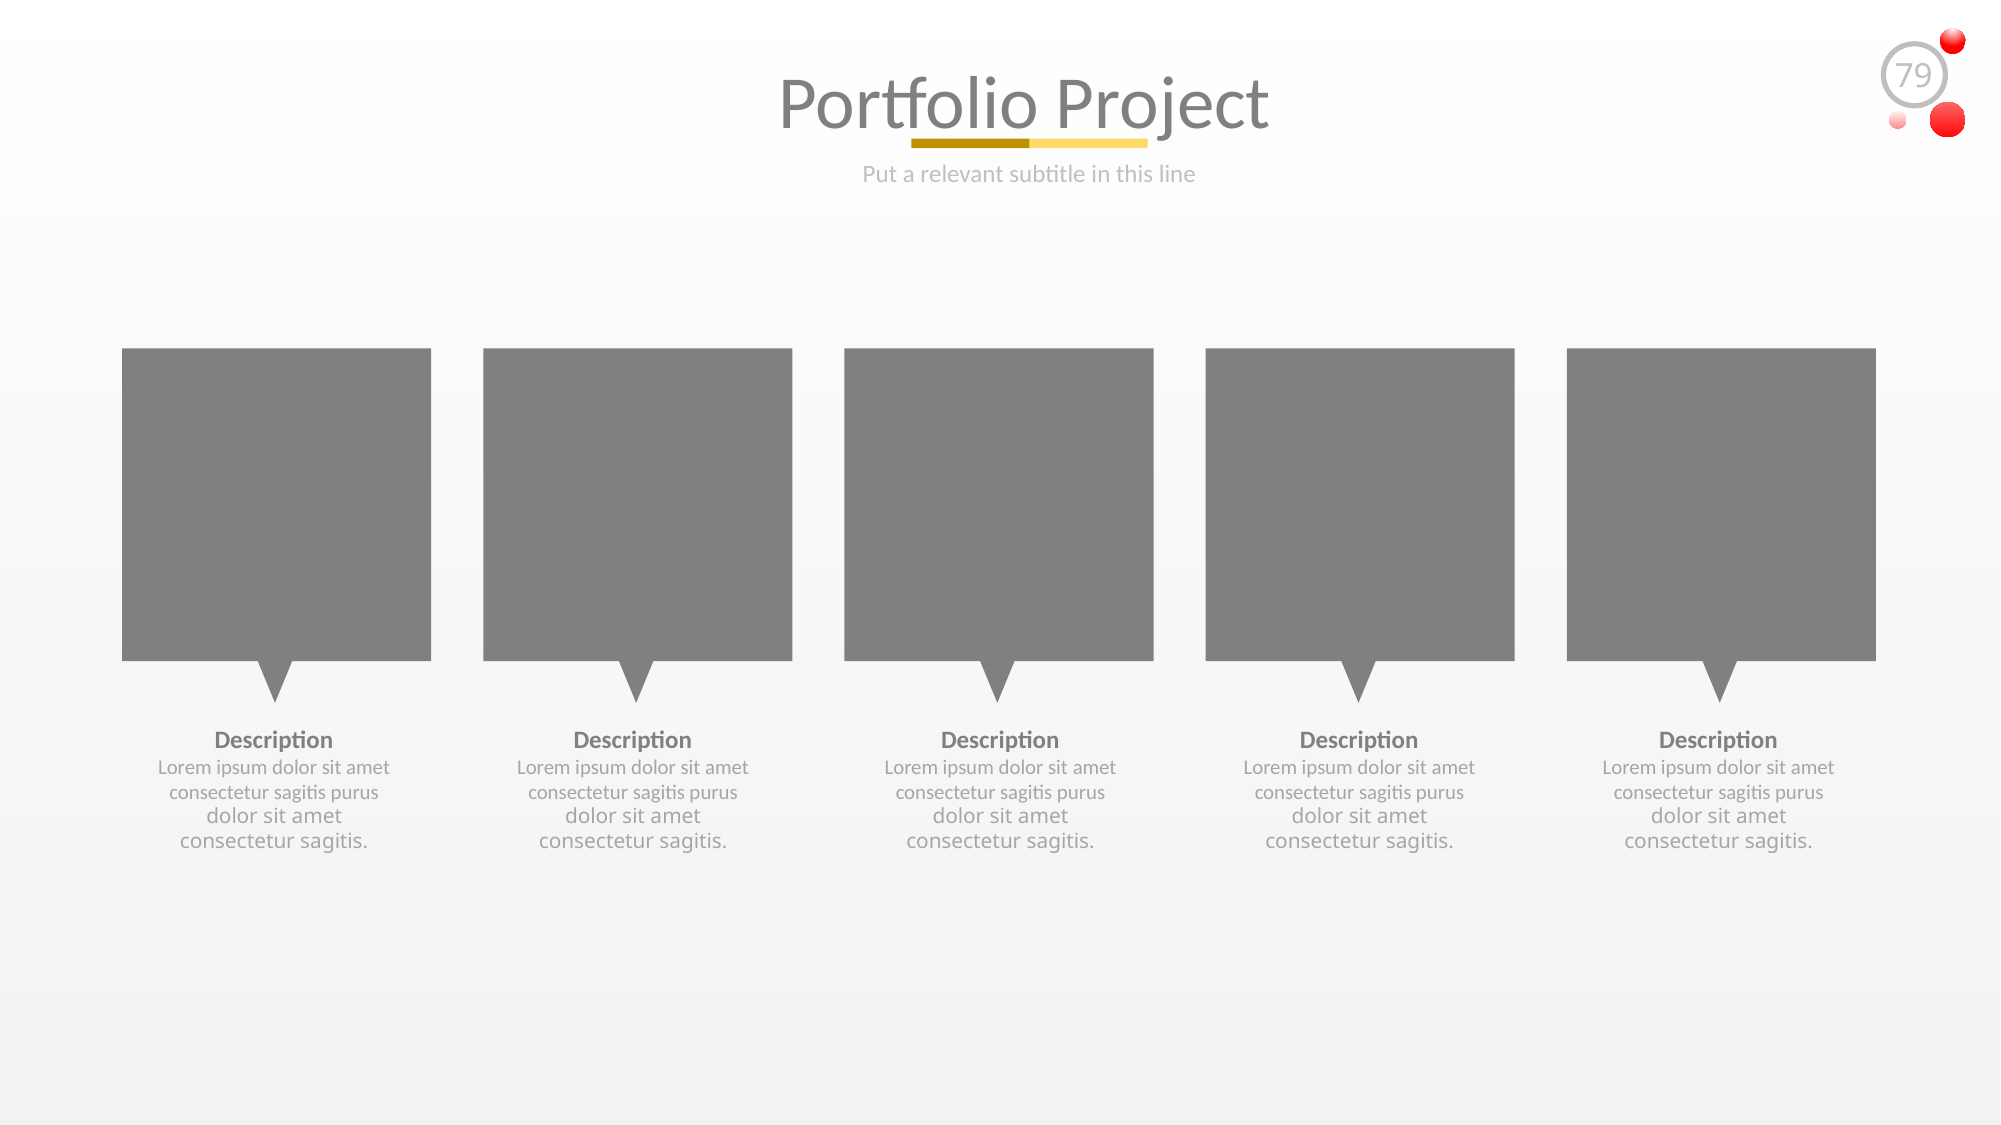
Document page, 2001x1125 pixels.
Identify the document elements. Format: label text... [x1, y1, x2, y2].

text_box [1205, 348, 1515, 703]
text_box Description Lorem ipsum dolor sit amet consectetur sagitis purus dolor sit amet consectetur sagitis. [1579, 703, 1859, 874]
text_box Put a relevant subtitle in this line [792, 142, 1267, 202]
text_box Description Lorem ipsum dolor sit amet consectetur sagitis purus dolor sit amet consectetur sagitis. [134, 703, 414, 874]
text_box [911, 138, 1148, 149]
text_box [1876, 28, 1966, 138]
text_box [844, 348, 1154, 703]
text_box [122, 348, 432, 703]
text_box Description Lorem ipsum dolor sit amet consectetur sagitis purus dolor sit amet consectetur sagitis. [860, 703, 1141, 874]
text_box Description Lorem ipsum dolor sit amet consectetur sagitis purus dolor sit amet consectetur sagitis. [493, 703, 773, 874]
text_box Portfolio Project [597, 1, 1454, 152]
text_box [483, 348, 793, 703]
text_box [1566, 348, 1876, 703]
text_box Description Lorem ipsum dolor sit amet consectetur sagitis purus dolor sit amet consectetur sagitis. [1219, 703, 1500, 874]
